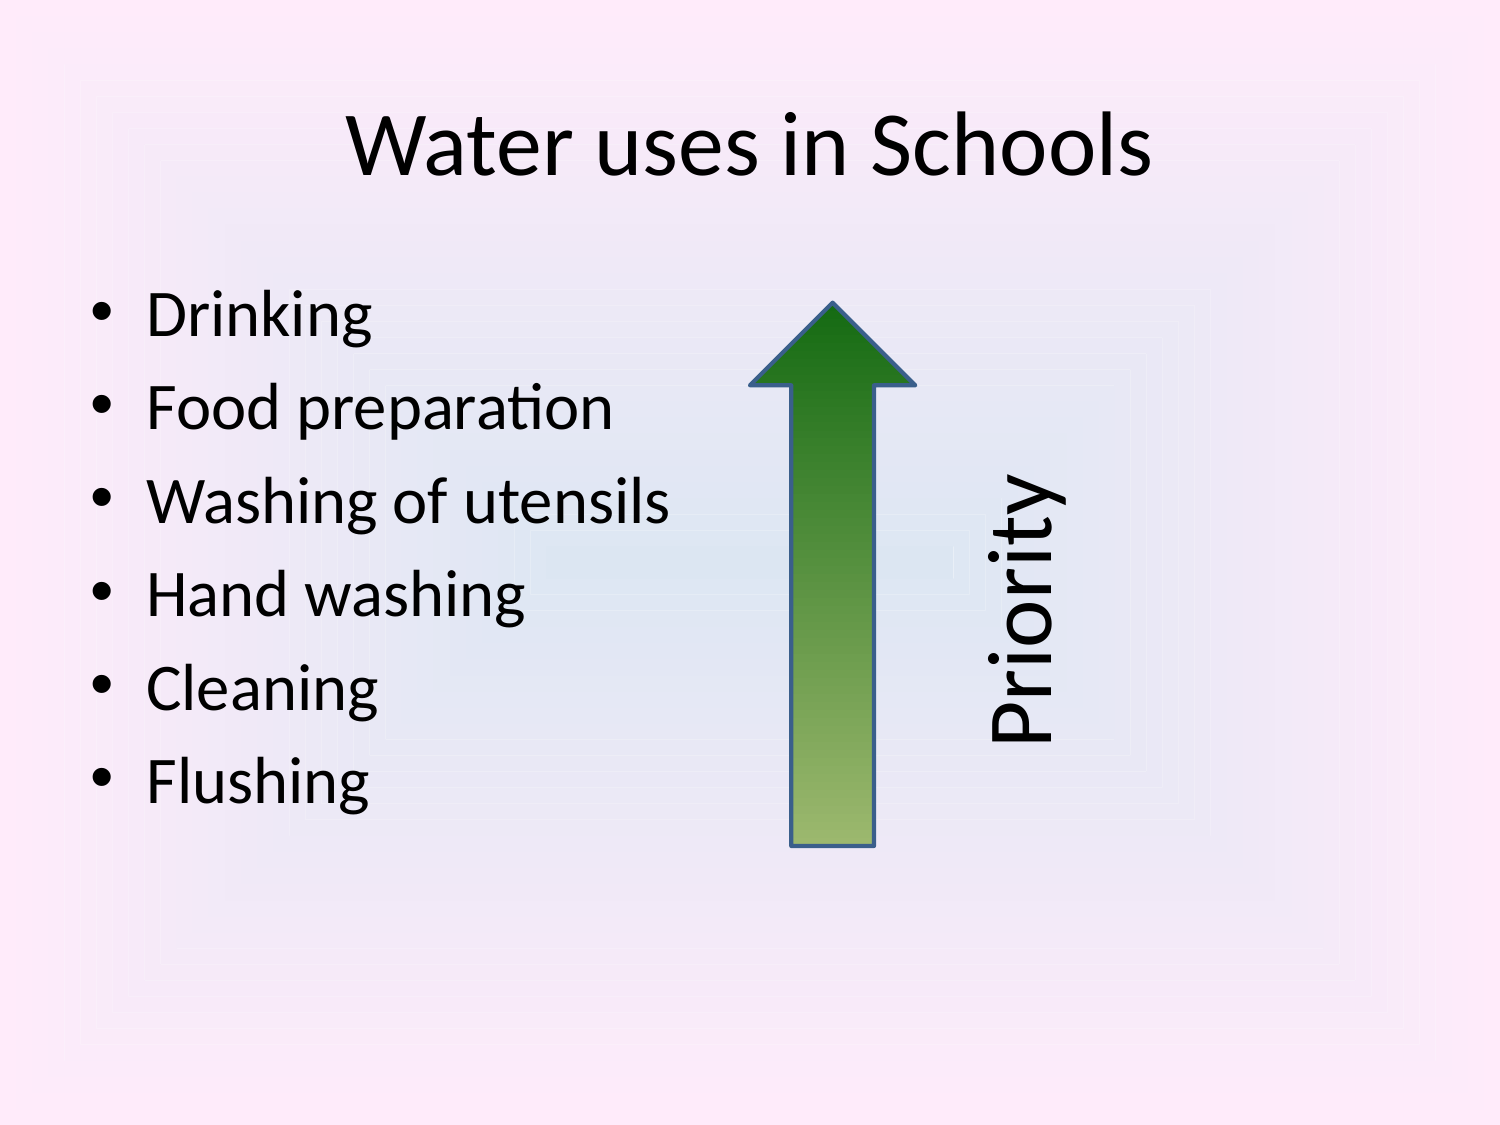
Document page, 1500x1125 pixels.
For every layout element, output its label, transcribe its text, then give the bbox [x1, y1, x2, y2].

title Water uses in Schools [75, 45, 1425, 233]
list Drinking Food preparation Washing of utensils Hand washing Cleaning Flushing [75, 262, 1425, 1005]
text_box [748, 300, 918, 849]
text_box Priority [952, 444, 1078, 764]
